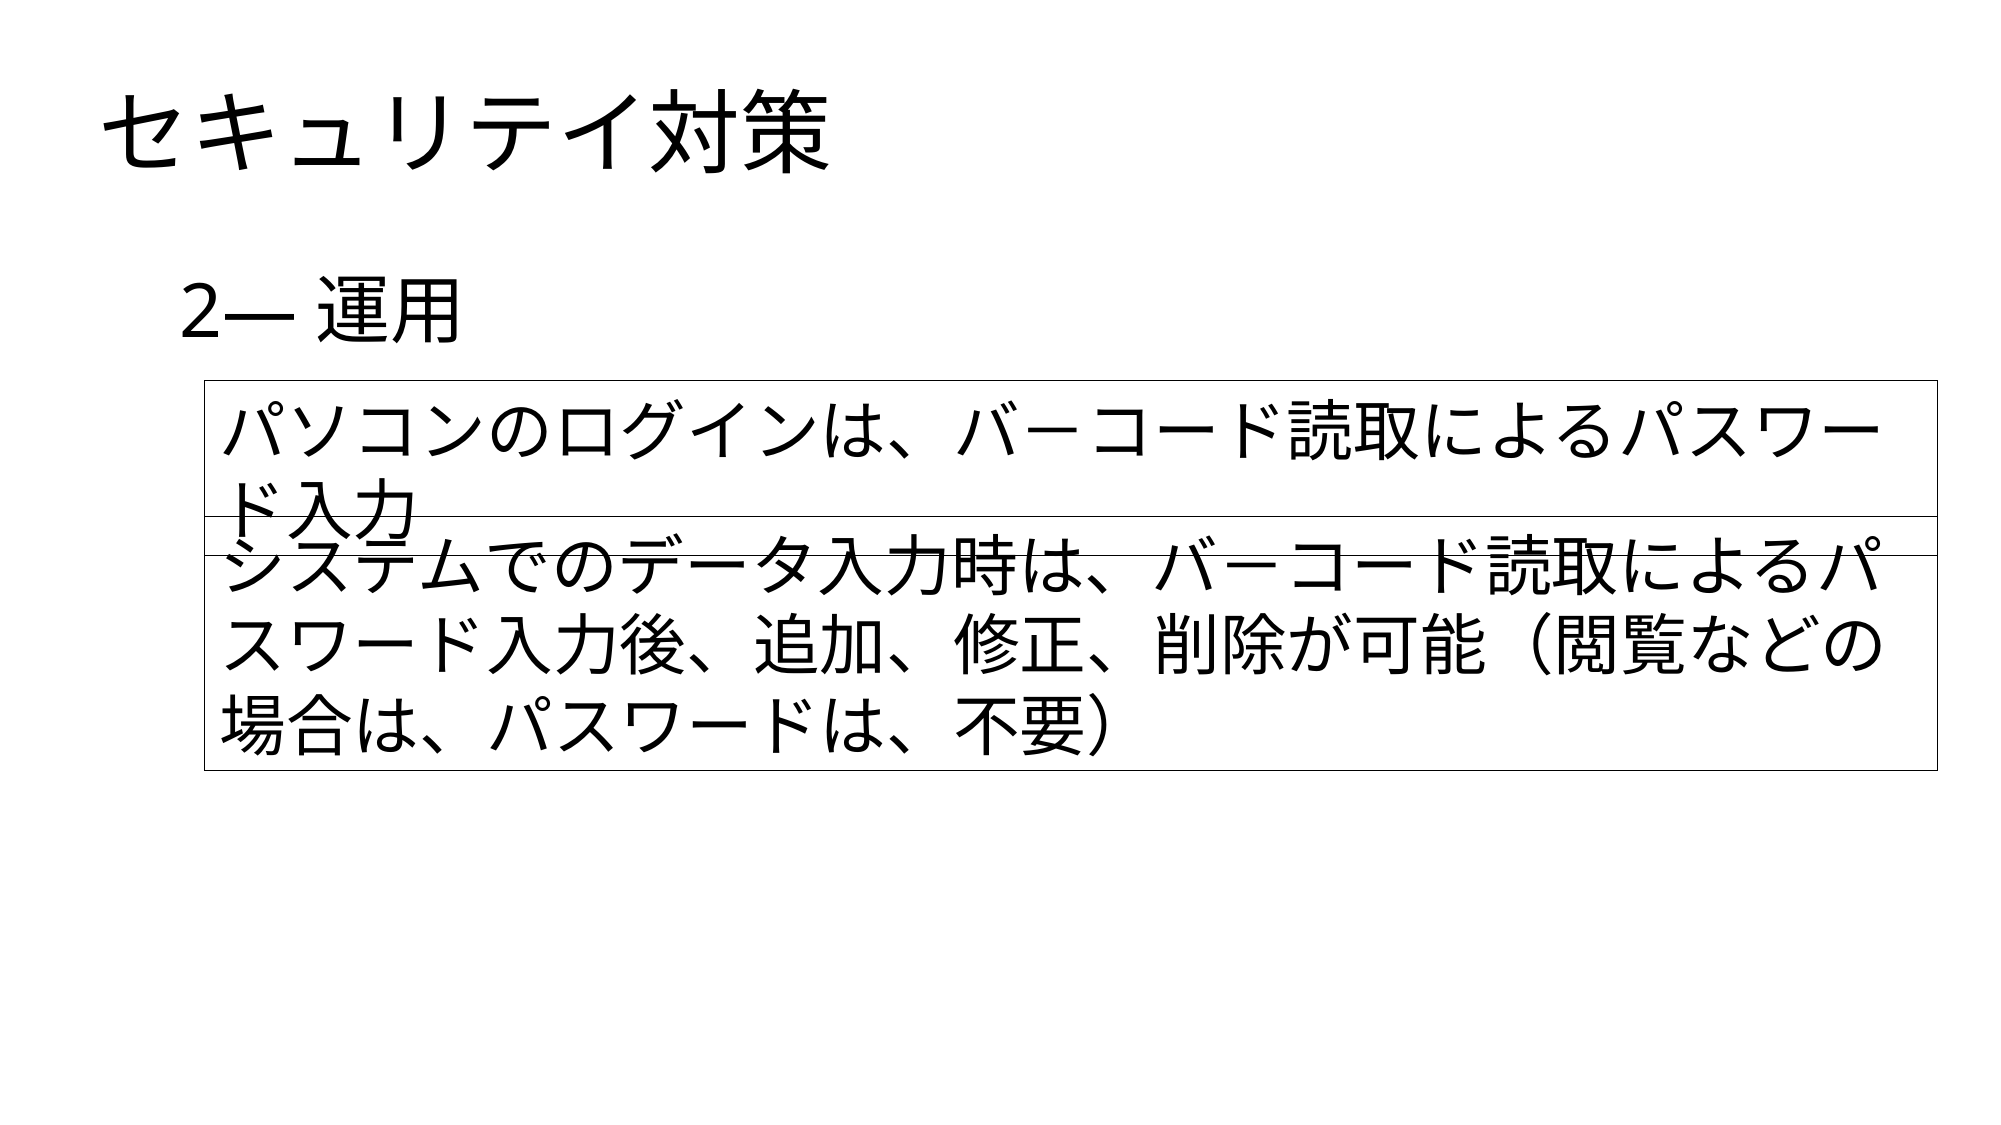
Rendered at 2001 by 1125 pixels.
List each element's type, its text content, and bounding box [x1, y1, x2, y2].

text_box パソコンのログインは、バ－コード読取によるパスワード入力 [204, 380, 1938, 516]
title セキュリテイ対策 [83, 68, 1581, 204]
text_box システムでのデータ入力時は、バ－コード読取によるパスワード入力後、追加、修正、削除が可能（閲覧などの場合は、パスワードは、不要） [204, 516, 1938, 771]
text_box 2—運用 [164, 245, 1662, 381]
